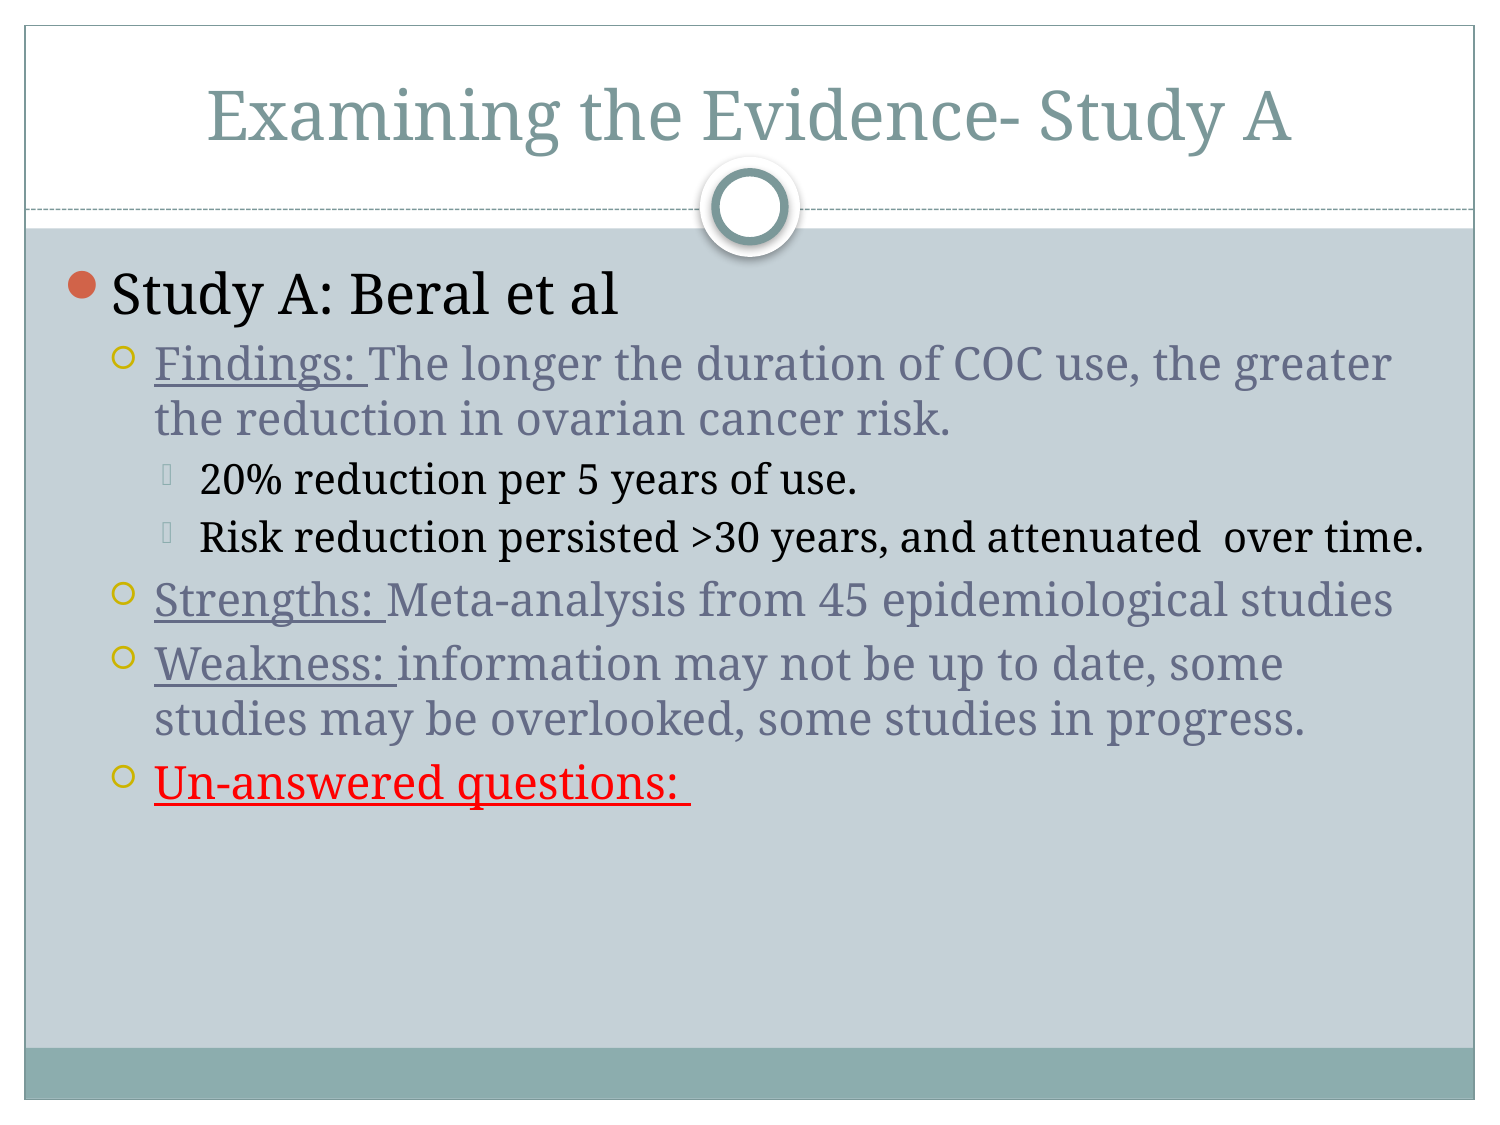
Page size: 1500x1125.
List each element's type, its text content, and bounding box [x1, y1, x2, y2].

list Study A: Beral et al Findings: The longer the duration of COC use, the greater the reduction in ovarian cancer risk. 20% reduction per 5 years of use. Risk reduction persisted >30 years, and attenuated over time. Strengths: Meta-analysis from 45 epidemiological studies Weakness: information may not be up to date, some studies may be overlooked, some studies in progress. Un-answered questions: [49, 250, 1445, 1001]
title Examining the Evidence- Study A [49, 37, 1450, 162]
